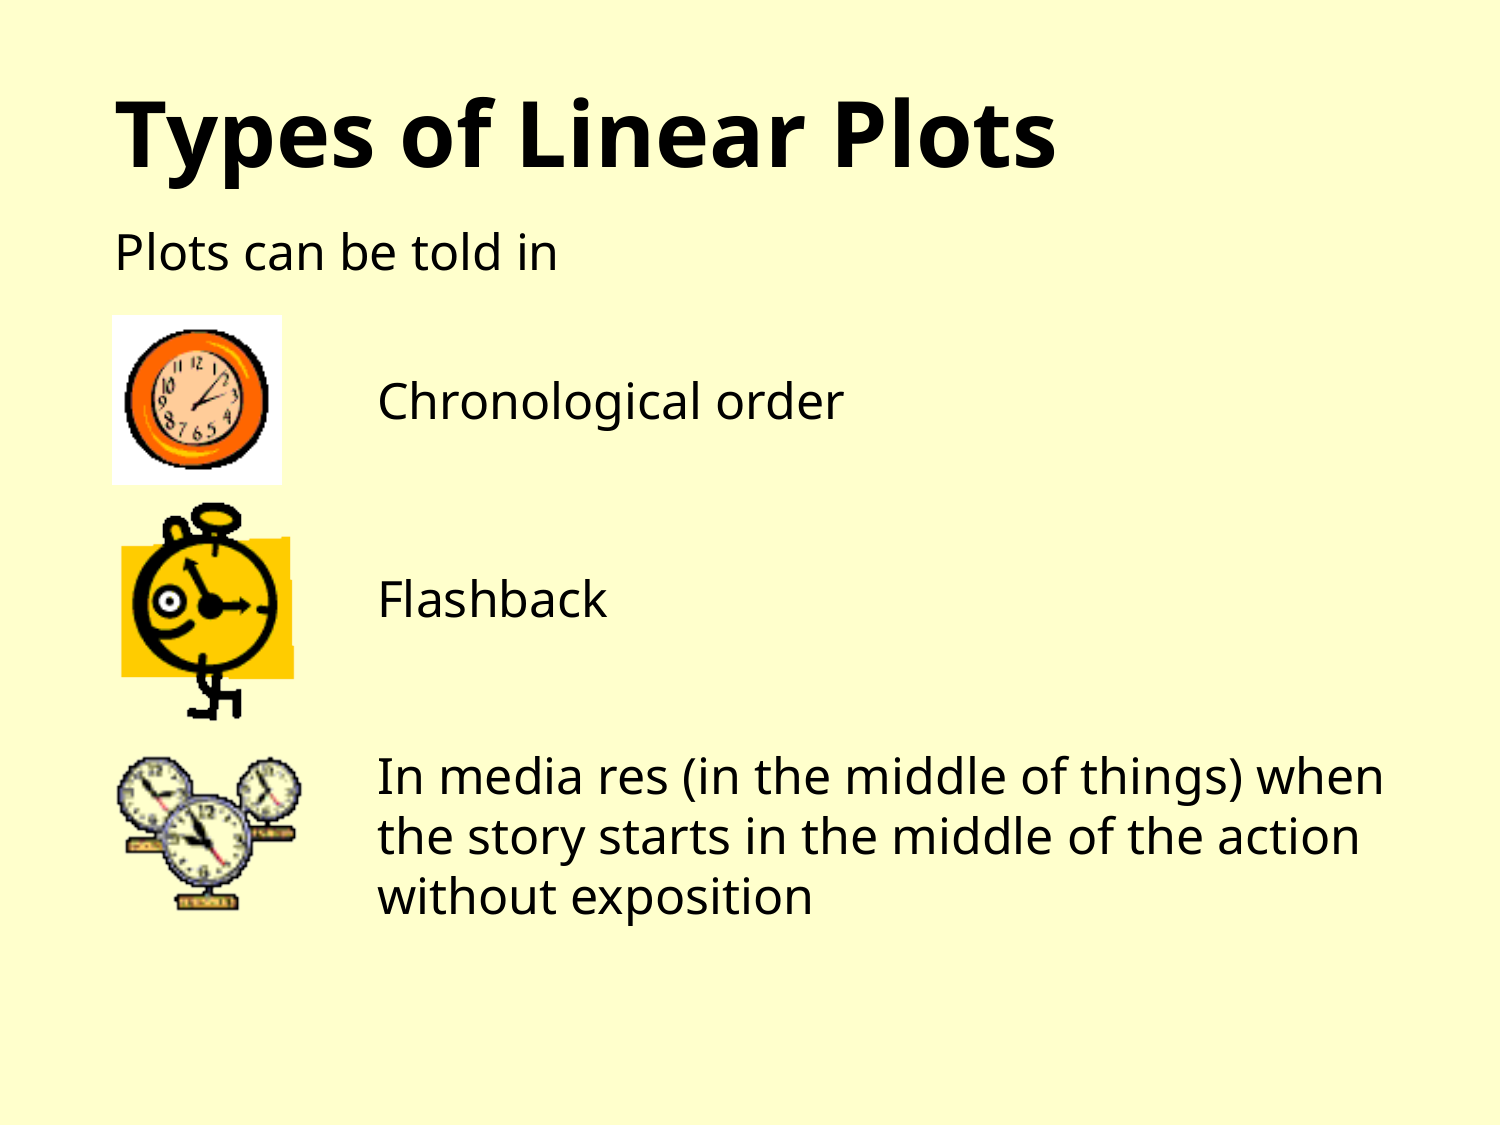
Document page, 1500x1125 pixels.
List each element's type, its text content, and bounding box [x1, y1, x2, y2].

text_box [112, 484, 876, 726]
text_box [112, 737, 1451, 1023]
list Plots can be told in [99, 212, 688, 288]
title Types of Linear Plots [99, 75, 1375, 188]
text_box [112, 315, 963, 485]
